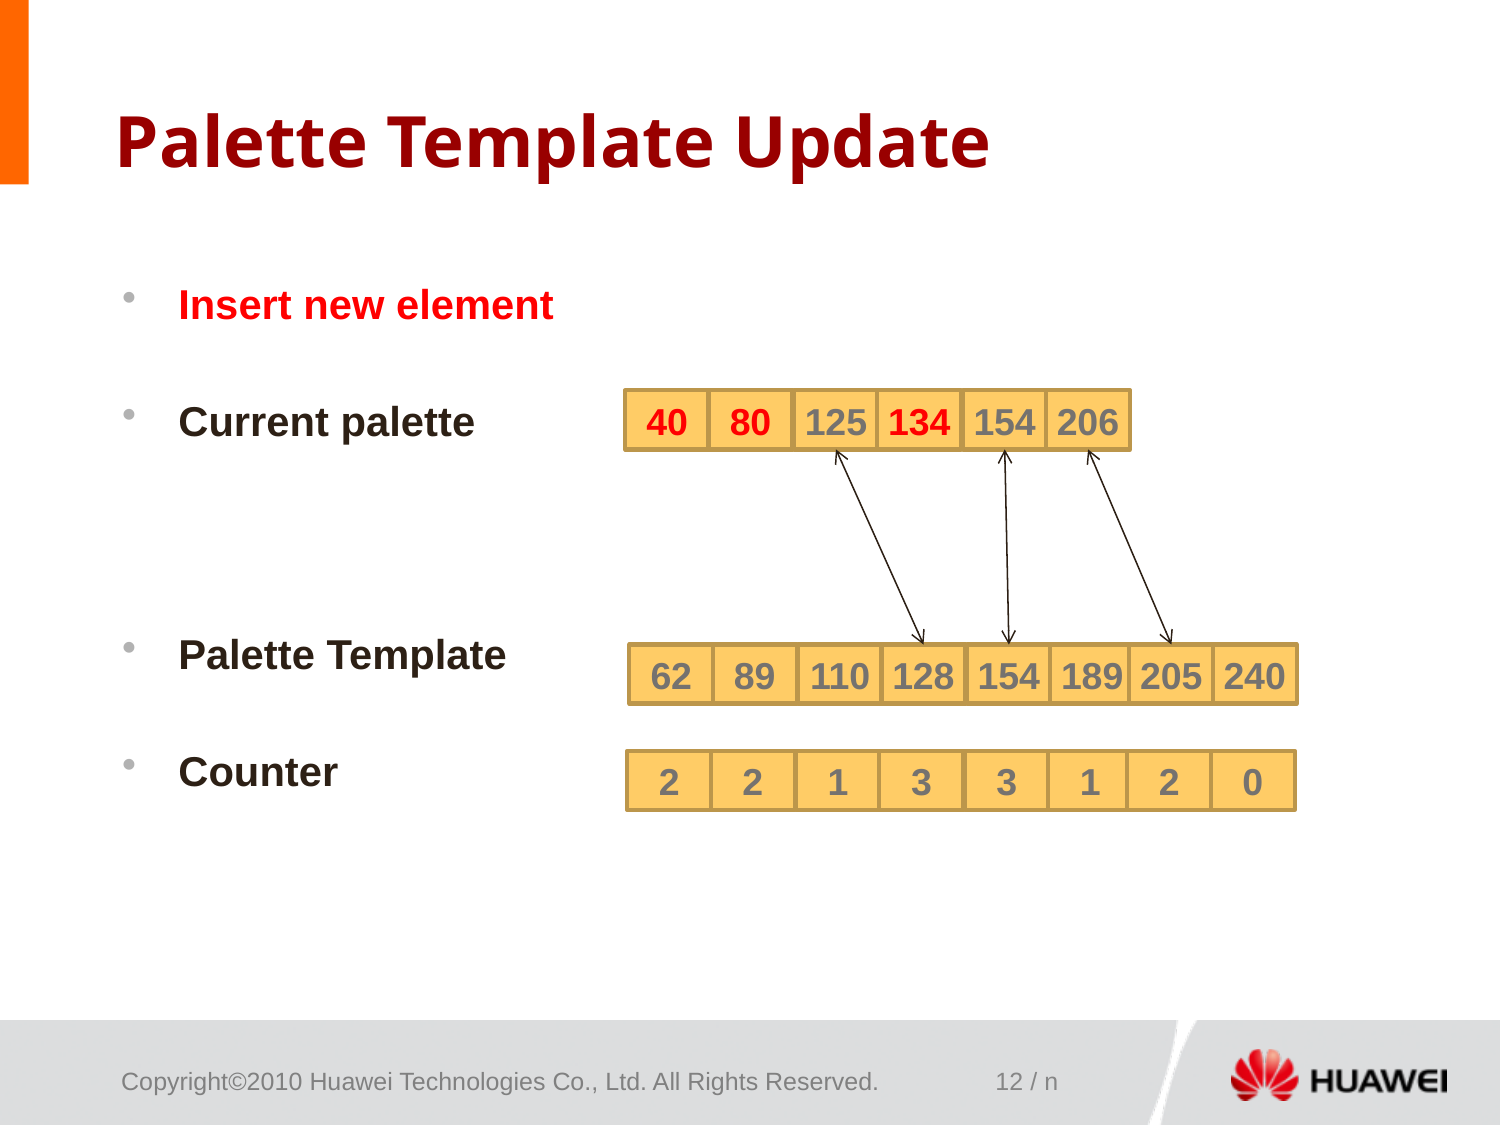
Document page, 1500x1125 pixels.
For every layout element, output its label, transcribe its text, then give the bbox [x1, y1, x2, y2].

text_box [1004, 449, 1010, 645]
text_box 3 [877, 749, 963, 812]
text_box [835, 449, 924, 645]
text_box 206 [1044, 388, 1132, 452]
text_box 154 [961, 388, 1044, 452]
text_box 1 [1046, 749, 1125, 812]
text_box 2 [1125, 749, 1209, 812]
text_box 3 [963, 749, 1047, 812]
text_box 128 [879, 642, 965, 706]
text_box 205 [1127, 642, 1211, 706]
text_box 80 [706, 388, 792, 452]
text_box 240 [1211, 642, 1299, 706]
text_box 134 [875, 388, 961, 452]
text_box 2 [625, 749, 709, 812]
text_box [1087, 449, 1172, 645]
text_box 62 [627, 642, 711, 706]
text_box 125 [792, 388, 875, 452]
list Insert new element Current palette Palette Template Counter [107, 270, 1447, 947]
text_box 1 [794, 749, 877, 812]
picture [0, 1020, 1500, 1125]
text_box 0 [1209, 749, 1297, 812]
text_box 89 [711, 642, 796, 706]
text_box 40 [623, 388, 706, 452]
text_box 110 [796, 642, 879, 706]
text_box 189 [1048, 642, 1127, 706]
title Palette Template Update [99, 45, 1447, 233]
text_box 2 [709, 749, 794, 812]
text_box 154 [965, 642, 1048, 706]
